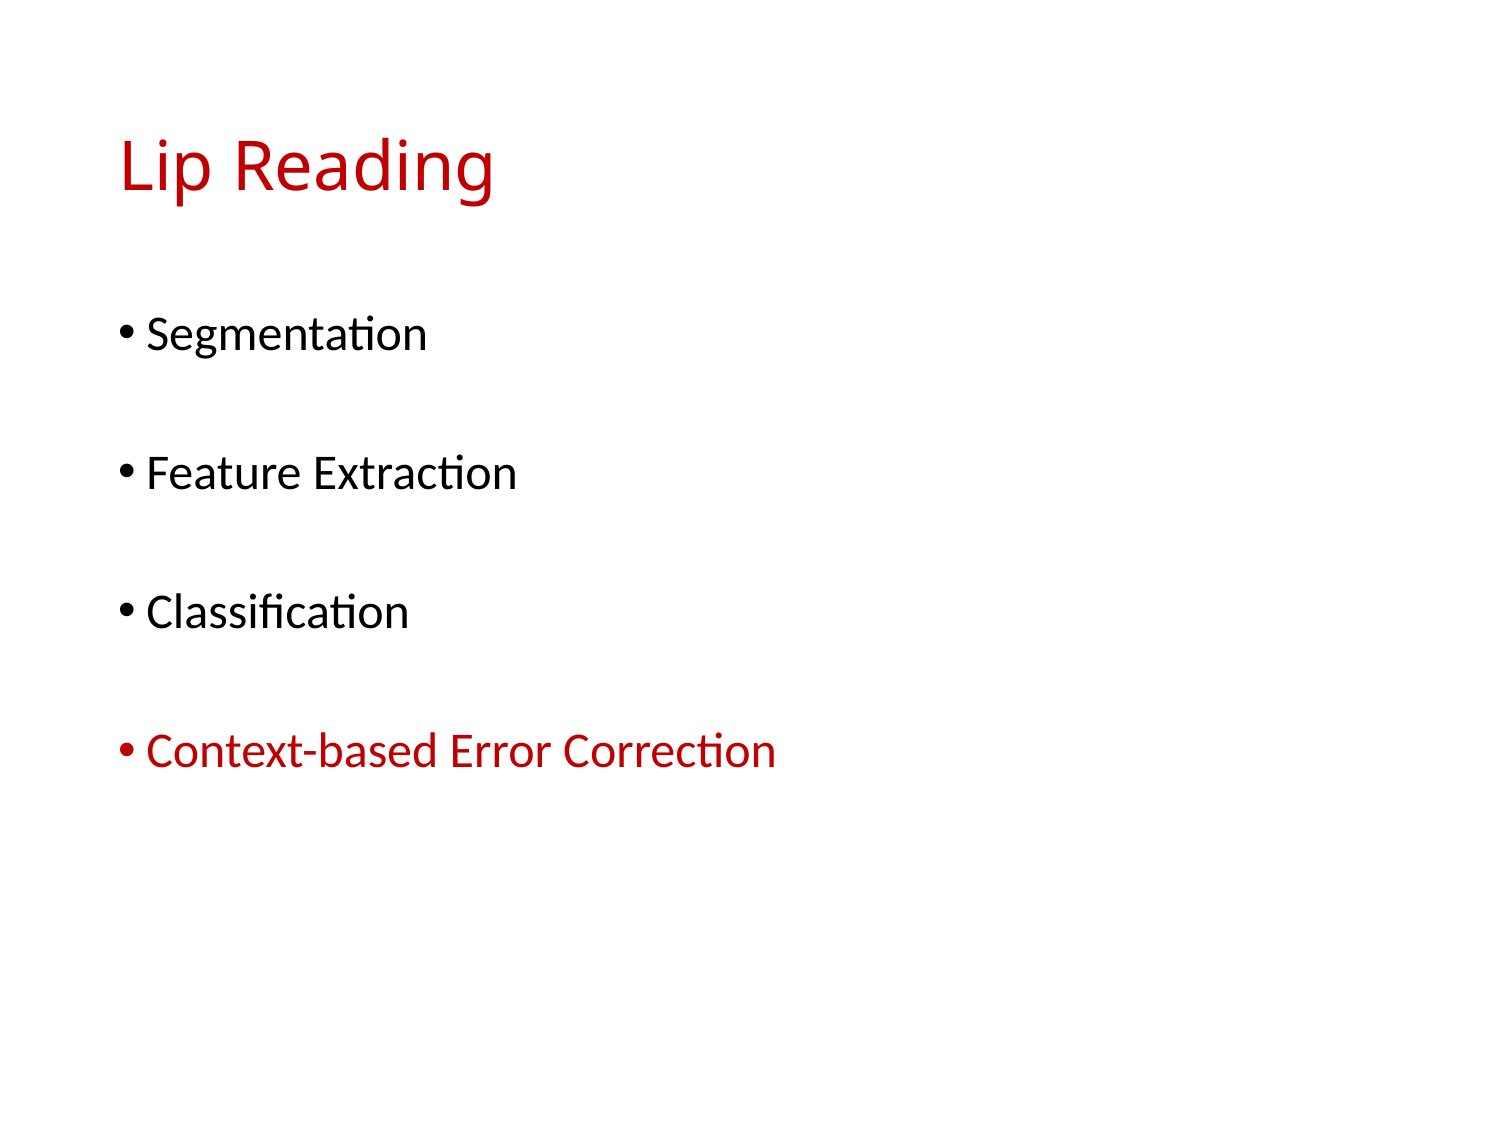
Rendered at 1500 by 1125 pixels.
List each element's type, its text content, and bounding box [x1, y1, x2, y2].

list Segmentation Feature Extraction Classification Context-based Error Correction [103, 299, 1397, 1014]
title Lip Reading [103, 59, 1397, 278]
